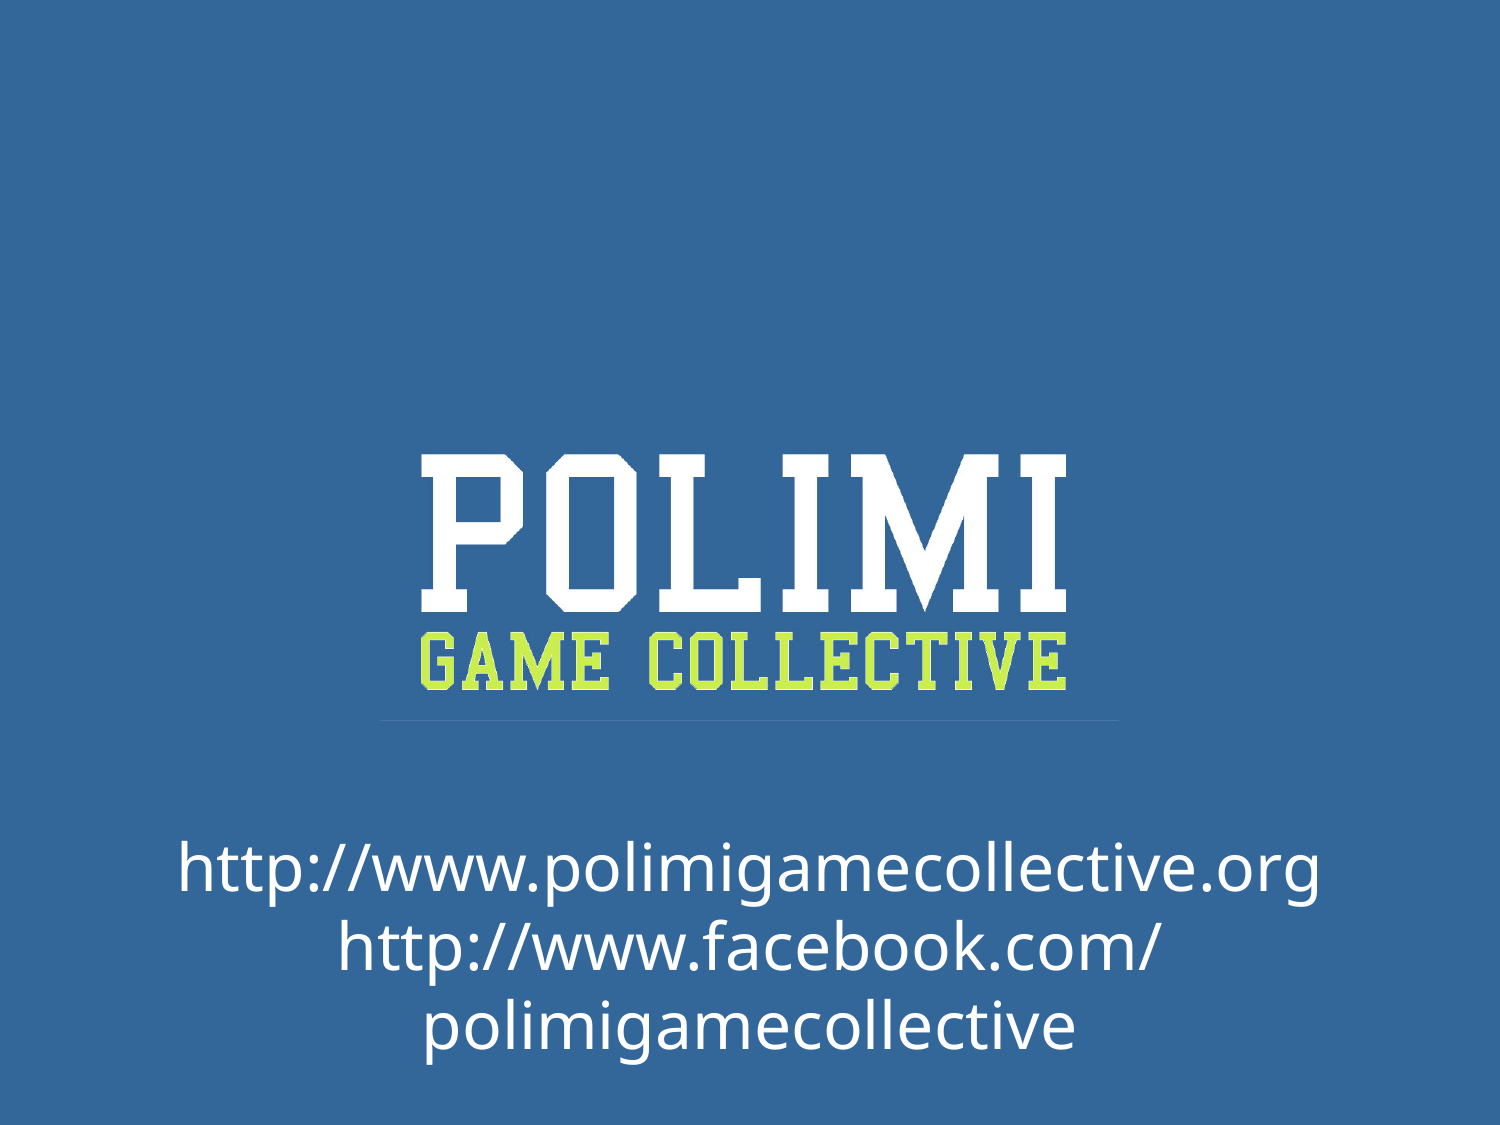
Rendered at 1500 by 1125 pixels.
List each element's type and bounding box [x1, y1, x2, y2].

list [0, 0, 1500, 1125]
